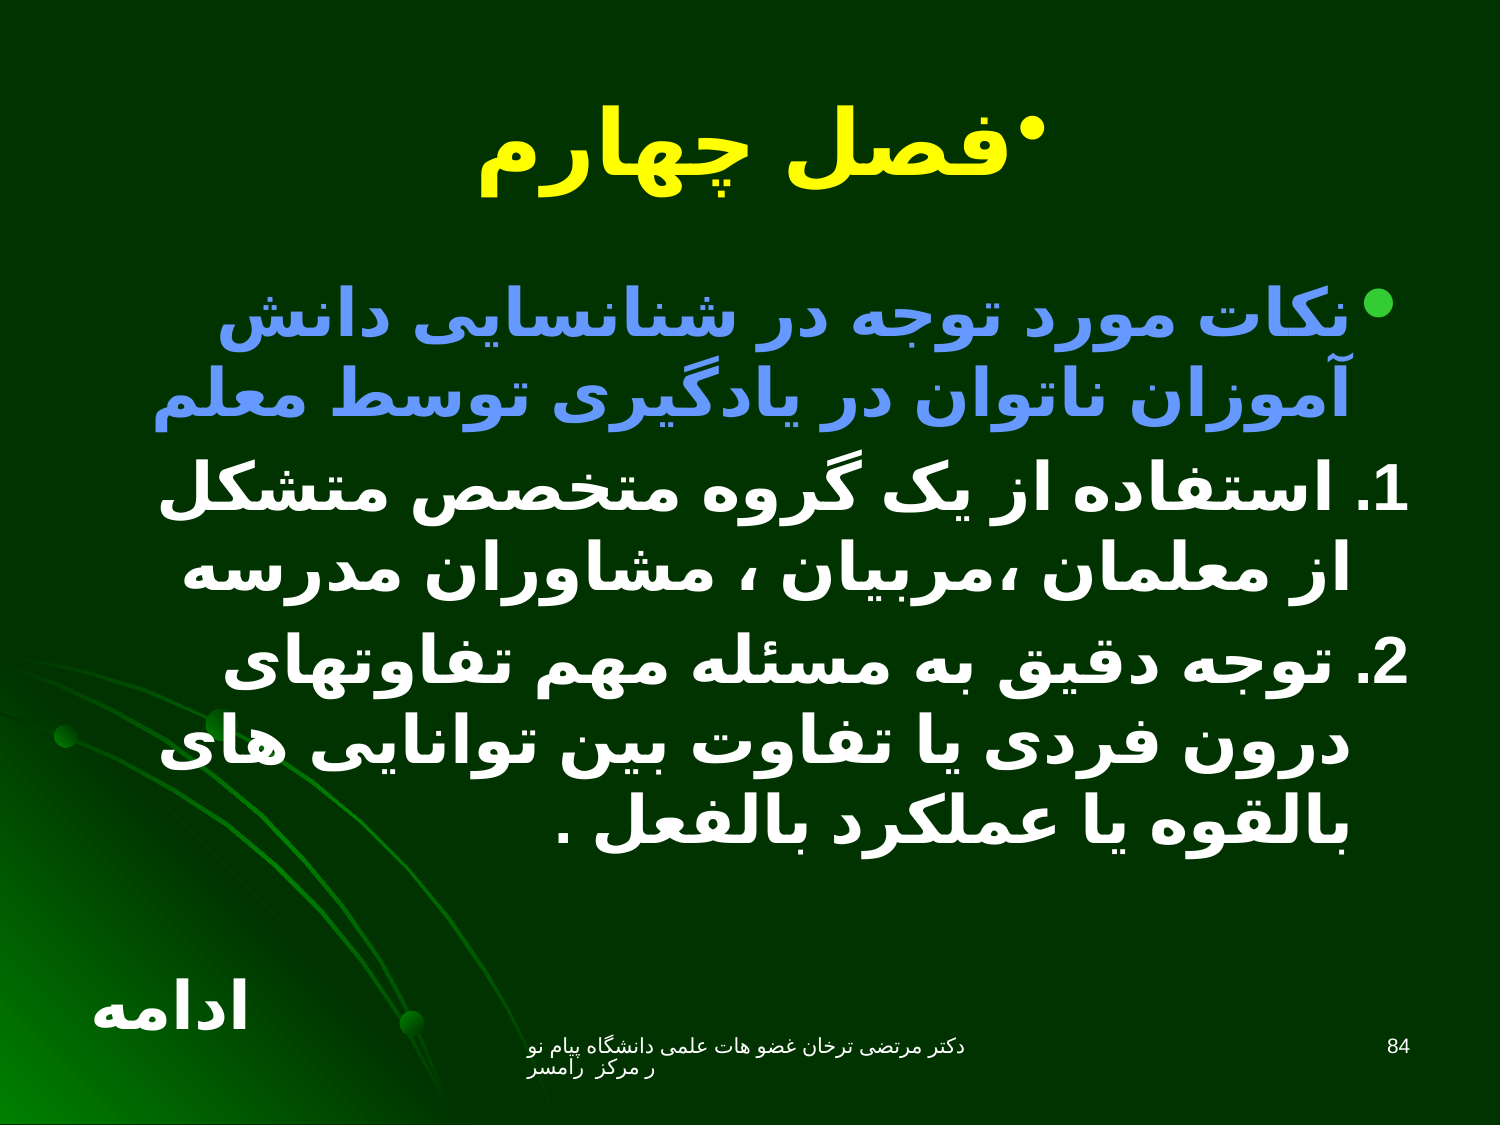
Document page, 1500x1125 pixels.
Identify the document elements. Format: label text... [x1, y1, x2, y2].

title فصل چهارم [74, 45, 1426, 233]
slide_number 84 [1074, 1024, 1426, 1101]
footer دکتر مرتضی ترخان غضو هات علمی دانشگاه پیام نور مرکز رامسر [512, 1024, 988, 1101]
list نکات مورد توجه در شنانسایی دانش آموزان ناتوان در یادگیری توسط معلم 1. استفاده از یک گروه متخصص متشکل از معلمان ،مربیان ، مشاوران مدرسه 2. توجه دقیق به مسئله مهم تفاوتهای درون فردی یا تفاوت بین توانایی های بالقوه یا عملکرد بالفعل . ادامه [74, 262, 1426, 1006]
